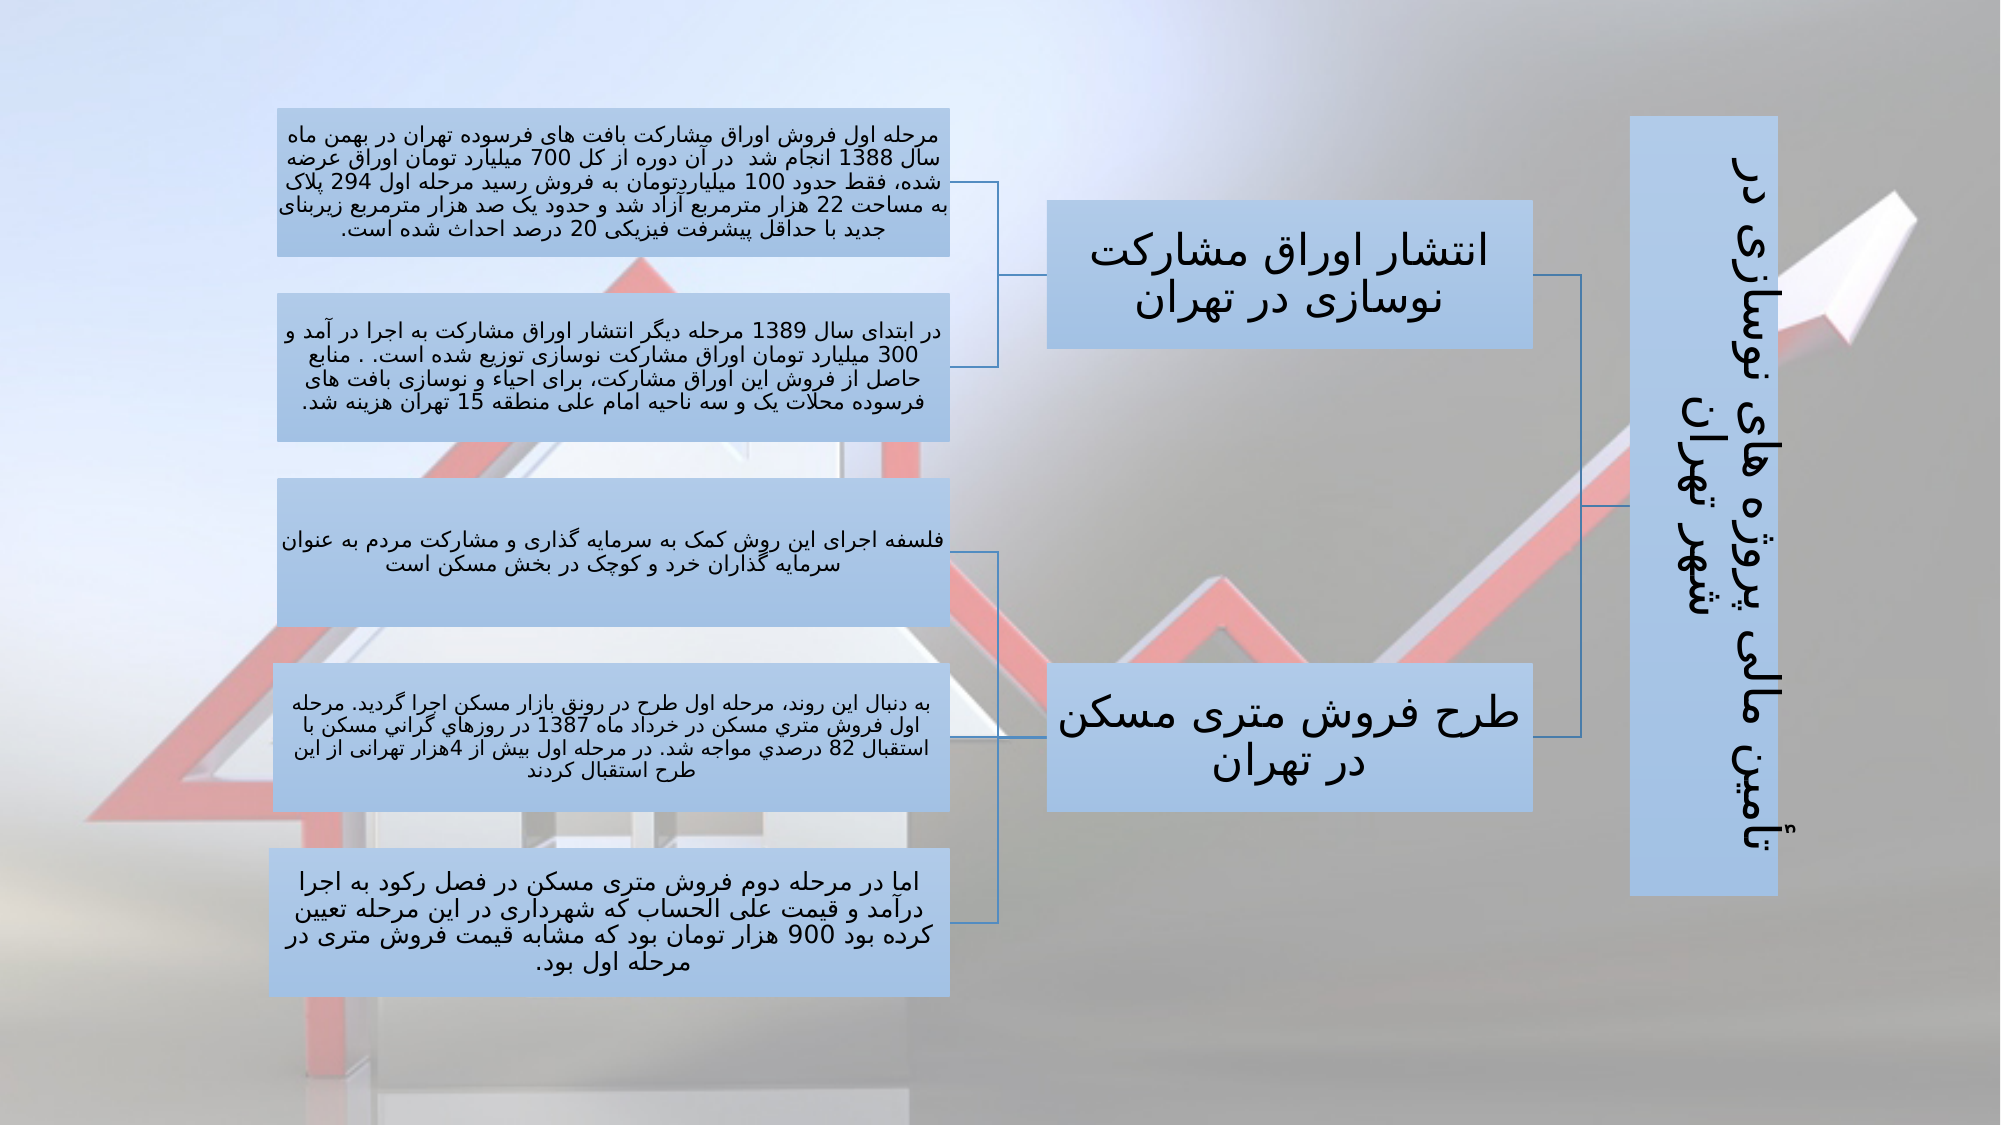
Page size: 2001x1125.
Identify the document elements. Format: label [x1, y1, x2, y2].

text_box [154, 107, 1893, 998]
picture [0, 0, 2001, 1125]
